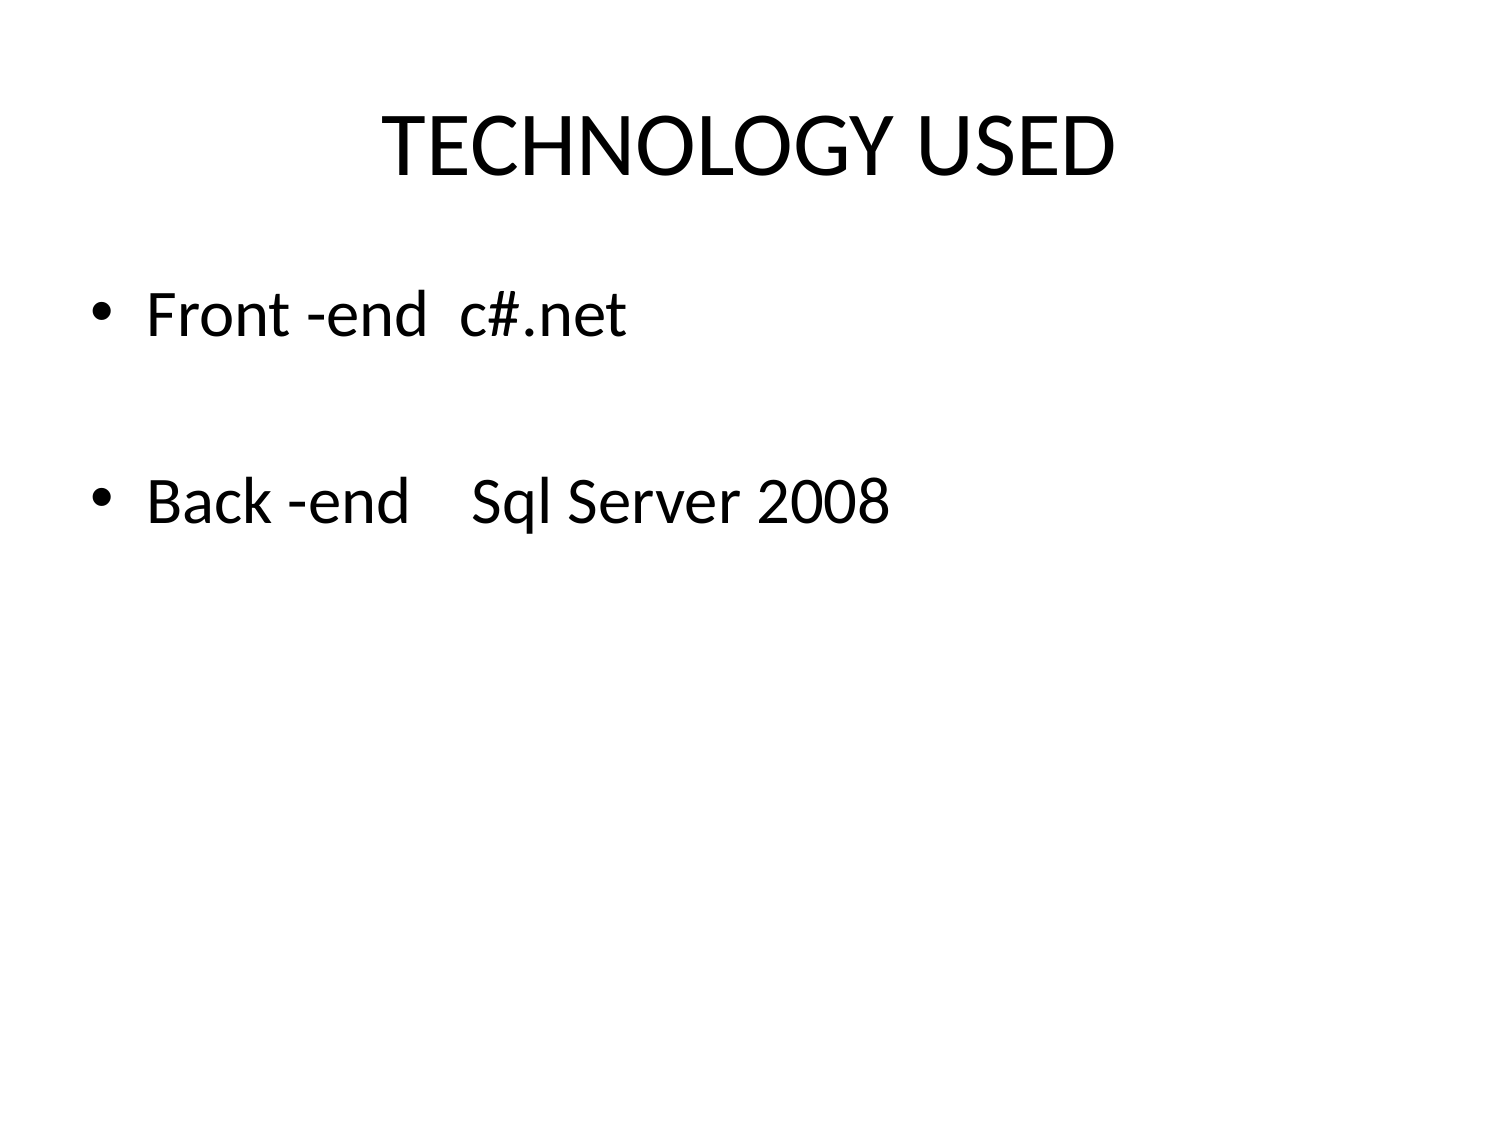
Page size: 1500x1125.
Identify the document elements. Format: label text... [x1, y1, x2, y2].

title TECHNOLOGY USED [75, 45, 1425, 233]
list Front -end c#.net Back -end Sql Server 2008 [75, 262, 1425, 1005]
